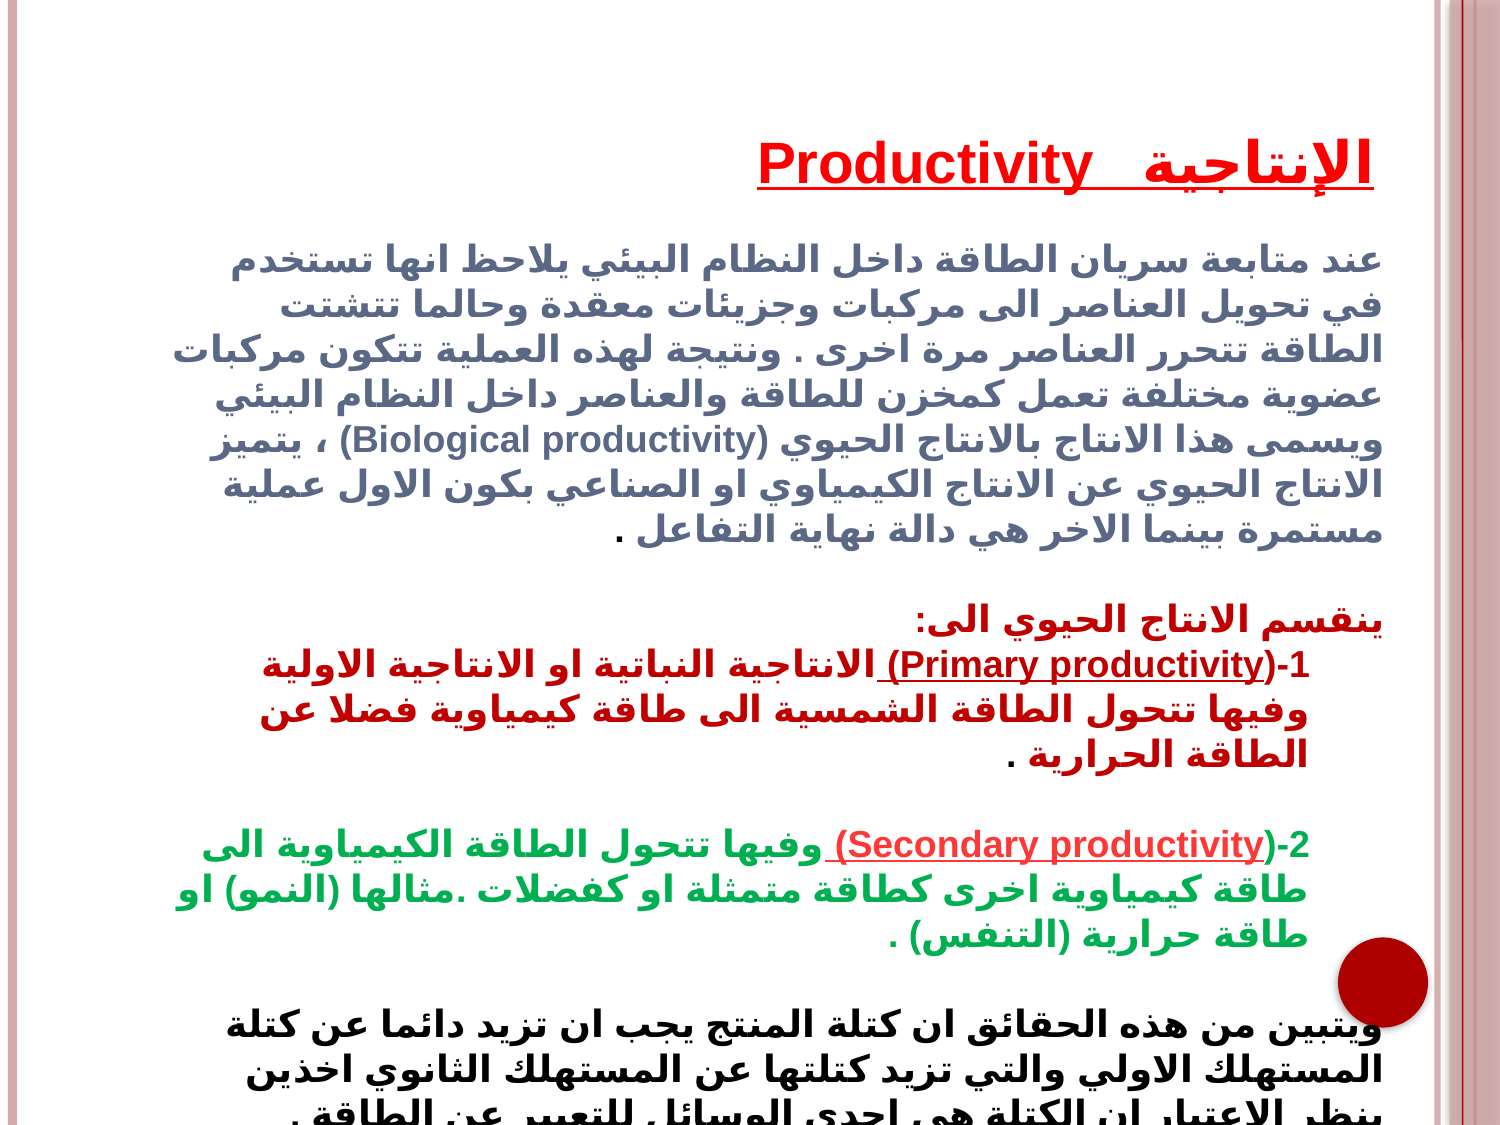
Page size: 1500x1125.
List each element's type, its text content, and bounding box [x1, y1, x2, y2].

text_box الإنتاجية Productivity عند متابعة سريان الطاقة داخل النظام البيئي يلاحظ انها تستخدم في تحويل العناصر الى مركبات وجزيئات معقدة وحالما تتشتت الطاقة تتحرر العناصر مرة اخرى . ونتيجة لهذه العملية تتكون مركبات عضوية مختلفة تعمل كمخزن للطاقة والعناصر داخل النظام البيئي ويسمى هذا الانتاج بالانتاج الحيوي (Biological productivity) ، يتميز الانتاج الحيوي عن الانتاج الكيمياوي او الصناعي بكون الاول عملية مستمرة بينما الاخر هي دالة نهاية التفاعل . ينقسم الانتاج الحيوي الى: 1-(Primary productivity) الانتاجية النباتية او الانتاجية الاولية وفيها تتحول الطاقة الشمسية الى طاقة كيمياوية فضلا عن الطاقة الحرارية . 2-(Secondary productivity) وفيها تتحول الطاقة الكيمياوية الى طاقة كيمياوية اخرى كطاقة متمثلة او كفضلات .مثالها (النمو) او طاقة حرارية (التنفس) . ويتبين من هذه الحقائق ان كتلة المنتج يجب ان تزيد دائما عن كتلة المستهلك الاولي والتي تزيد كتلتها عن المستهلك الثانوي اخذين بنظر الاعتبار ان الكتلة هي احدى الوسائل للتعبير عن الطاقة . [147, 78, 1400, 1125]
